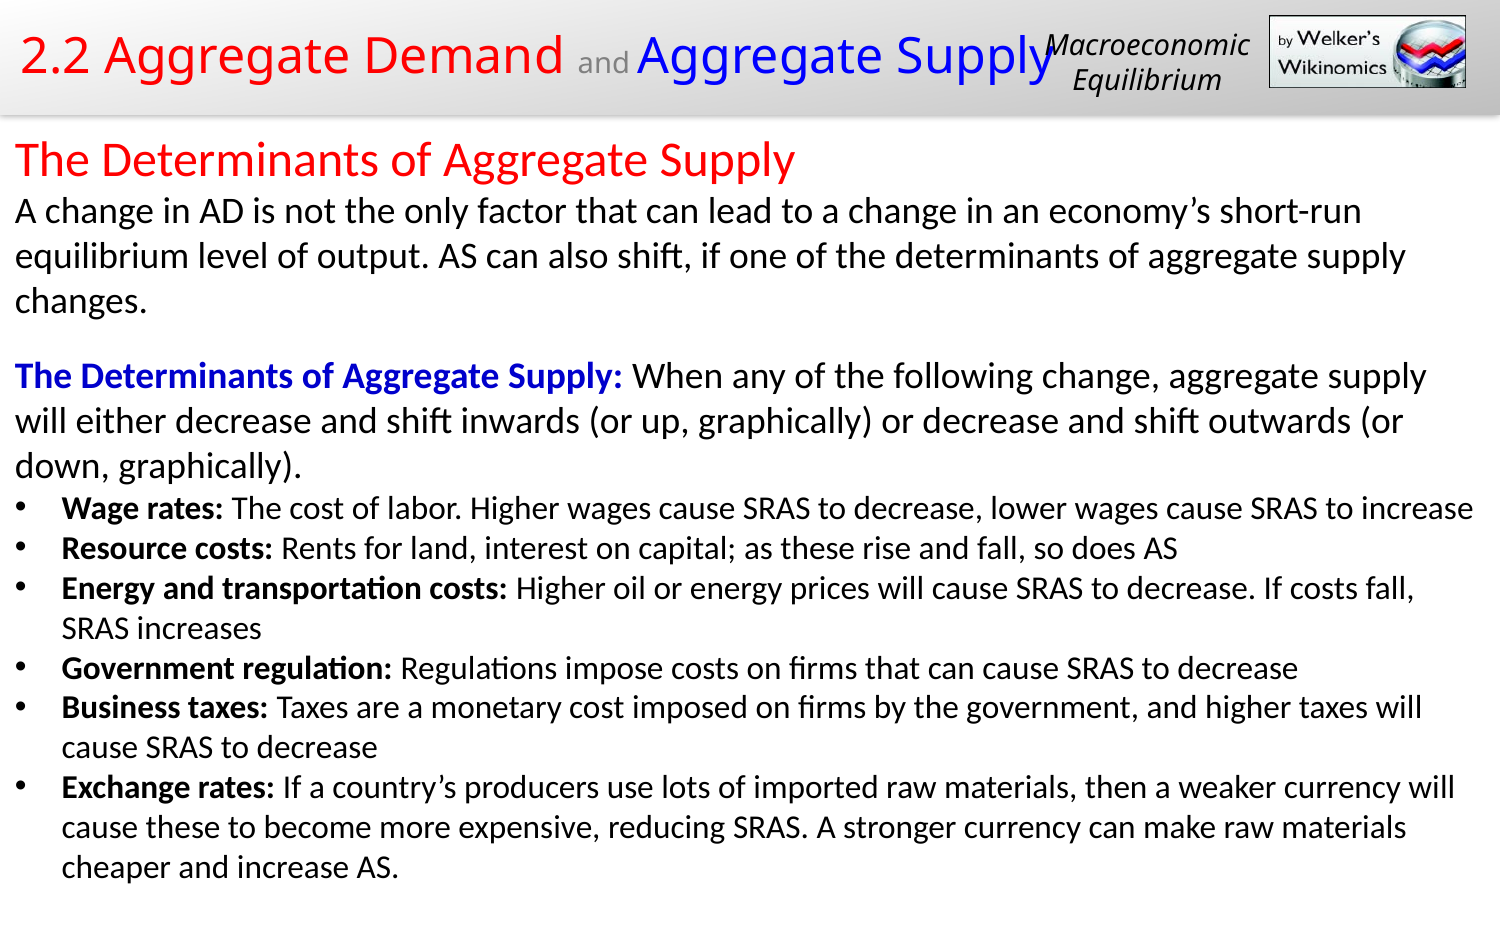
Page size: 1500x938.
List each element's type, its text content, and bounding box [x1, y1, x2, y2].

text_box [0, 0, 1500, 115]
text_box The Determinants of Aggregate Supply A change in AD is not the only factor that can lead to a change in an economy’s short-run equilibrium level of output. AS can also shift, if one of the determinants of aggregate supply changes. The Determinants of Aggregate Supply: When any of the following change, aggregate supply will either decrease and shift inwards (or up, graphically) or decrease and shift outwards (or down, graphically). Wage rates: The cost of labor. Higher wages cause SRAS to decrease, lower wages cause SRAS to increase Resource costs: Rents for land, interest on capital; as these rise and fall, so does AS Energy and transportation costs: Higher oil or energy prices will cause SRAS to decrease. If costs fall, SRAS increases Government regulation: Regulations impose costs on firms that can cause SRAS to decrease Business taxes: Taxes are a monetary cost imposed on firms by the government, and higher taxes will cause SRAS to decrease Exchange rates: If a country’s producers use lots of imported raw materials, then a weaker currency will cause these to become more expensive, reducing SRAS. A stronger currency can make raw materials cheaper and increase AS. [0, 123, 1500, 893]
